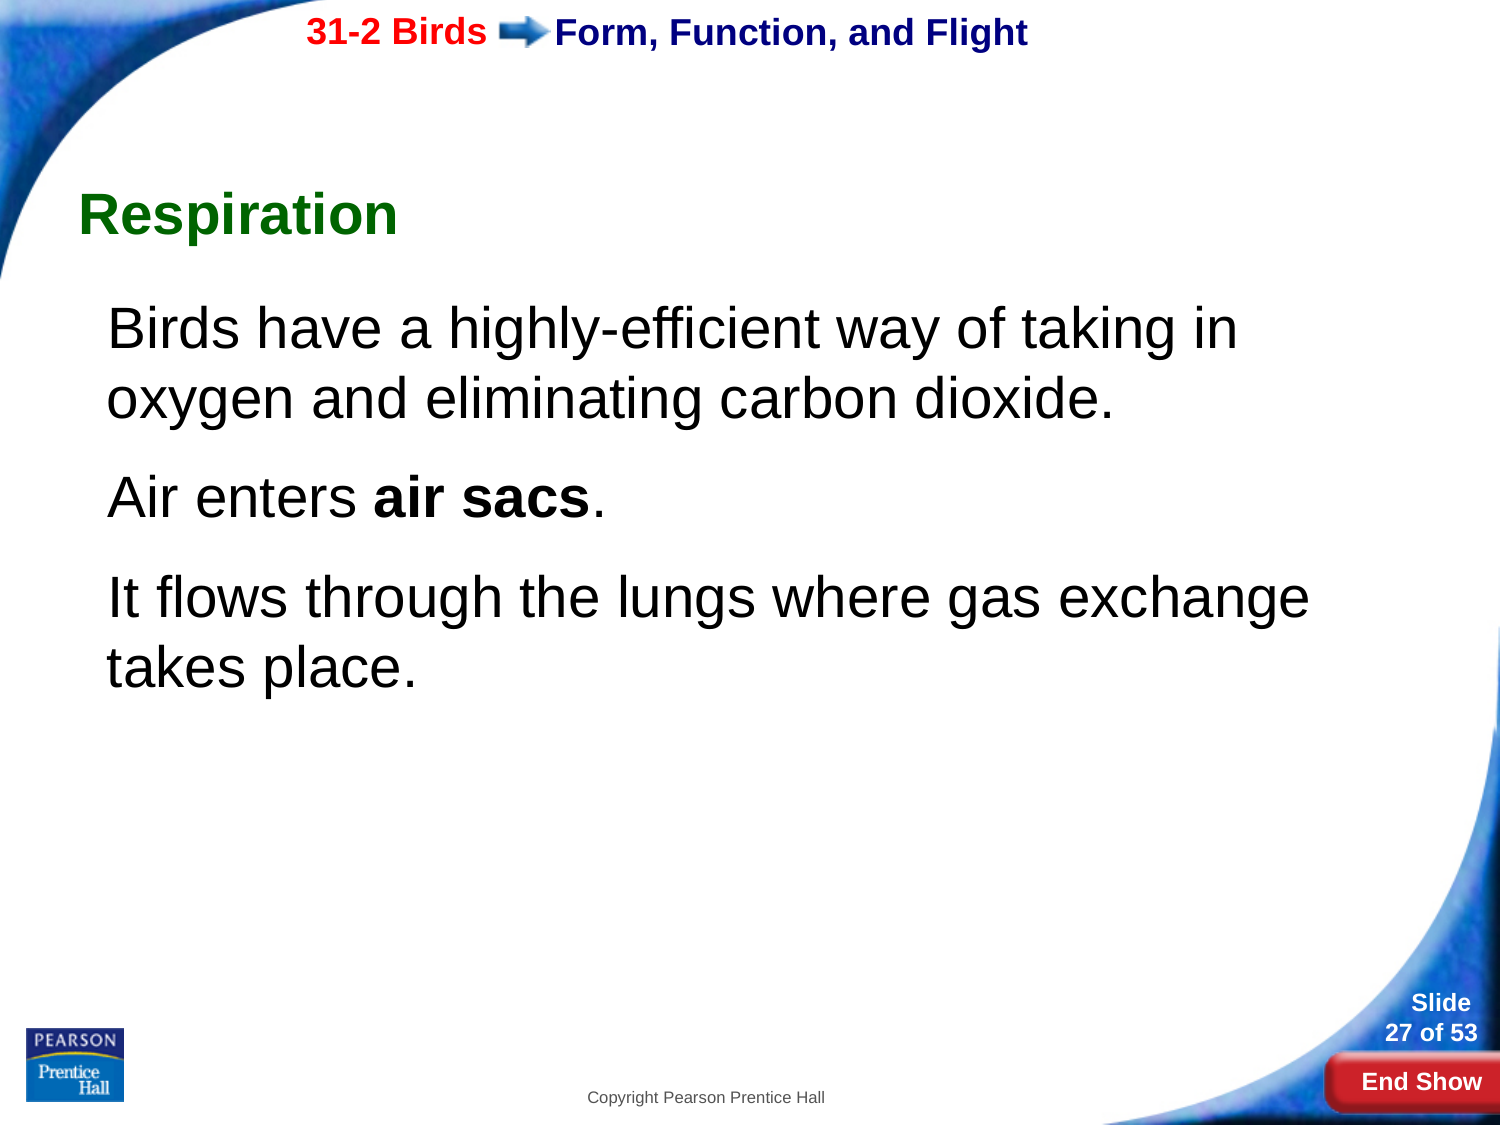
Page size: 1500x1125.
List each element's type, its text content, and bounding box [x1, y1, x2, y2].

picture [0, 0, 1500, 1125]
footer Copyright Pearson Prentice Hall [468, 1078, 945, 1105]
title Form, Function, and Flight [539, 0, 1209, 76]
list Respiration Birds have a highly-efficient way of taking in oxygen and eliminating carbon dioxide. Air enters air sacs. It flows through the lungs where gas exchange takes place. [44, 179, 1448, 976]
